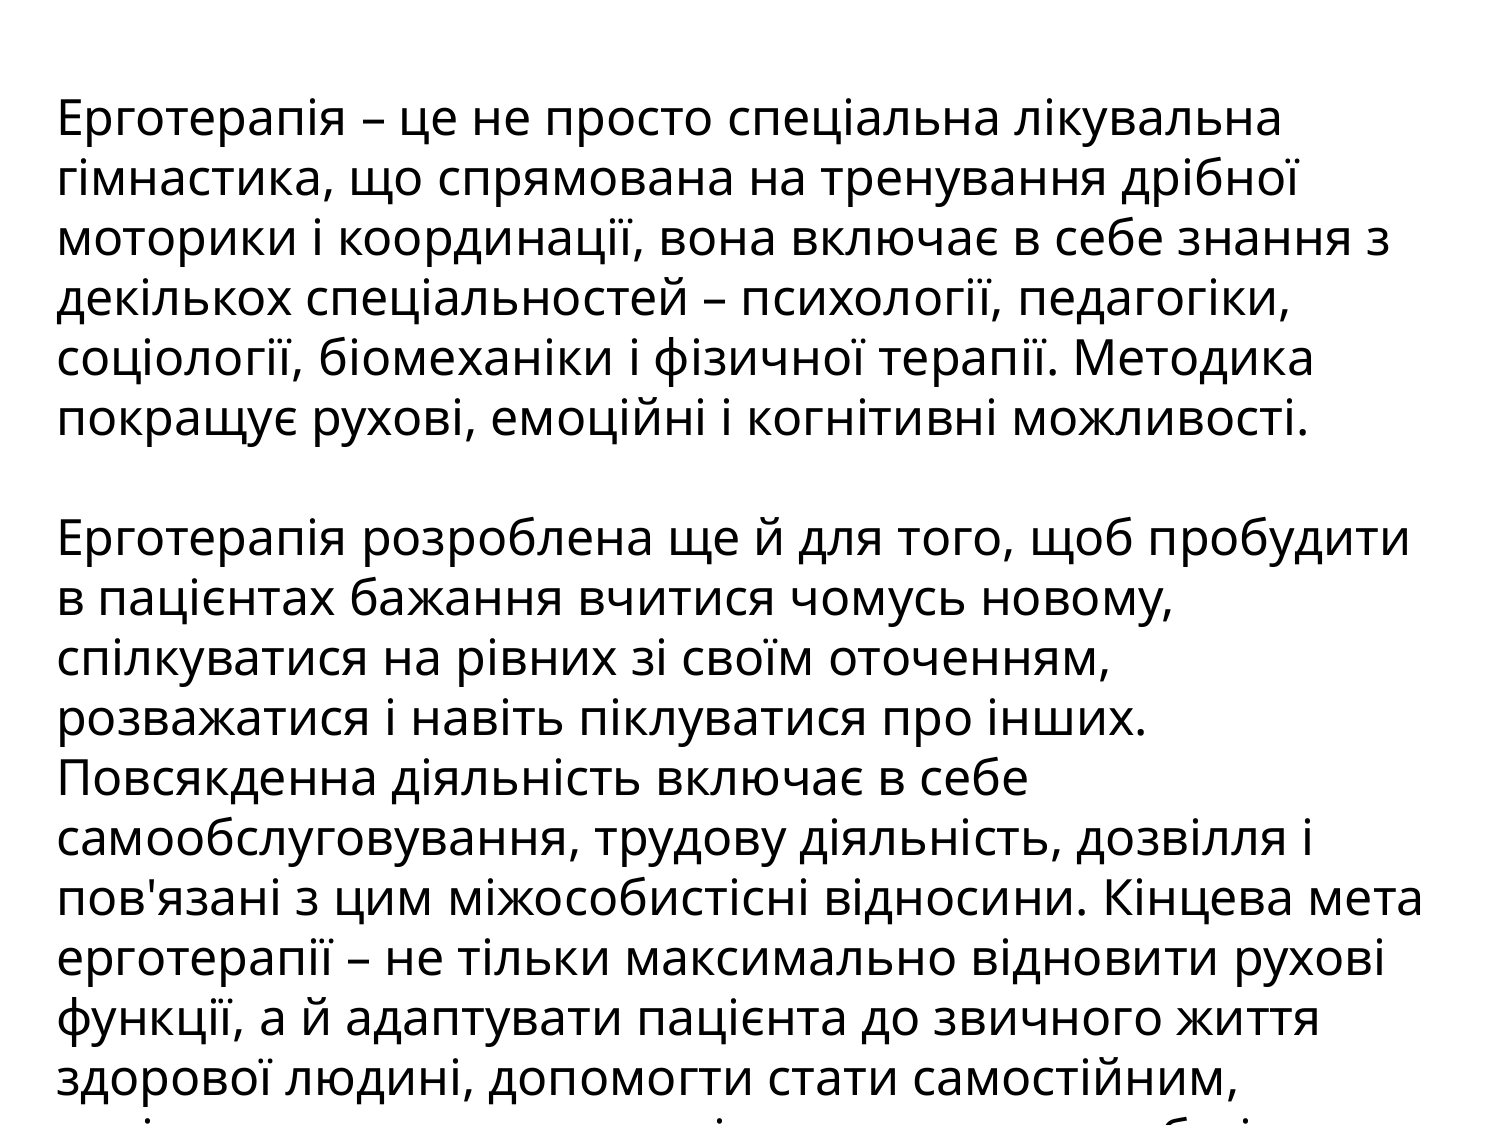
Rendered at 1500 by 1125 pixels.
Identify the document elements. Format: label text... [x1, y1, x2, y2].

text_box Ерготерапія – це не просто спеціальна лікувальна гімнастика, що спрямована на тренування дрібної моторики і координації, вона включає в себе знання з декількох спеціальностей – психології, педагогіки, соціології, біомеханіки і фізичної терапії. Методика покращує рухові, емоційні і когнітивні можливості. Ерготерапія розроблена ще й для того, щоб пробудити в пацієнтах бажання вчитися чомусь новому, спілкуватися на рівних зі своїм оточенням, розважатися і навіть піклуватися про інших. Повсякденна діяльність включає в себе самообслуговування, трудову діяльність, дозвілля і пов'язані з цим міжособистісні відносини. Кінцева мета ерготерапії – не тільки максимально відновити рухові функції, а й адаптувати пацієнта до звичного життя здорової людині, допомогти стати самостійним, соціально пристосованим і незалежним у побуті. [41, 78, 1447, 1125]
